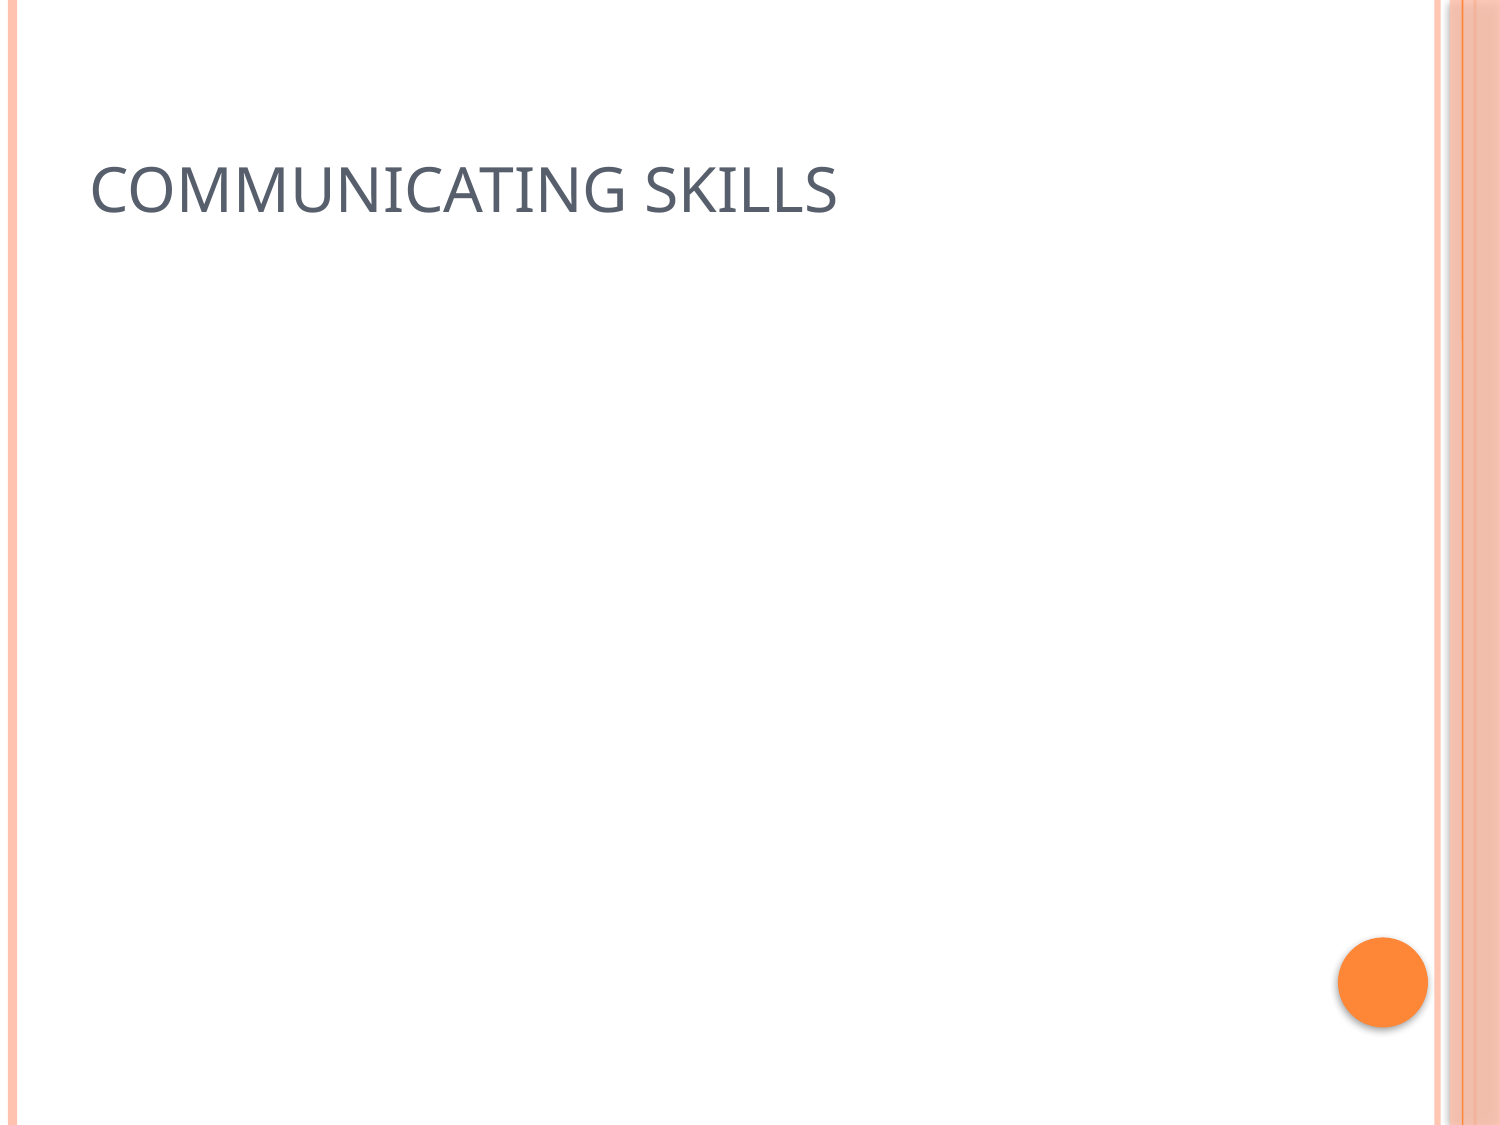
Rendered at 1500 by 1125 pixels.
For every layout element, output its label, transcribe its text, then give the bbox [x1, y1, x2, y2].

title Communicating skills [75, 45, 1300, 233]
